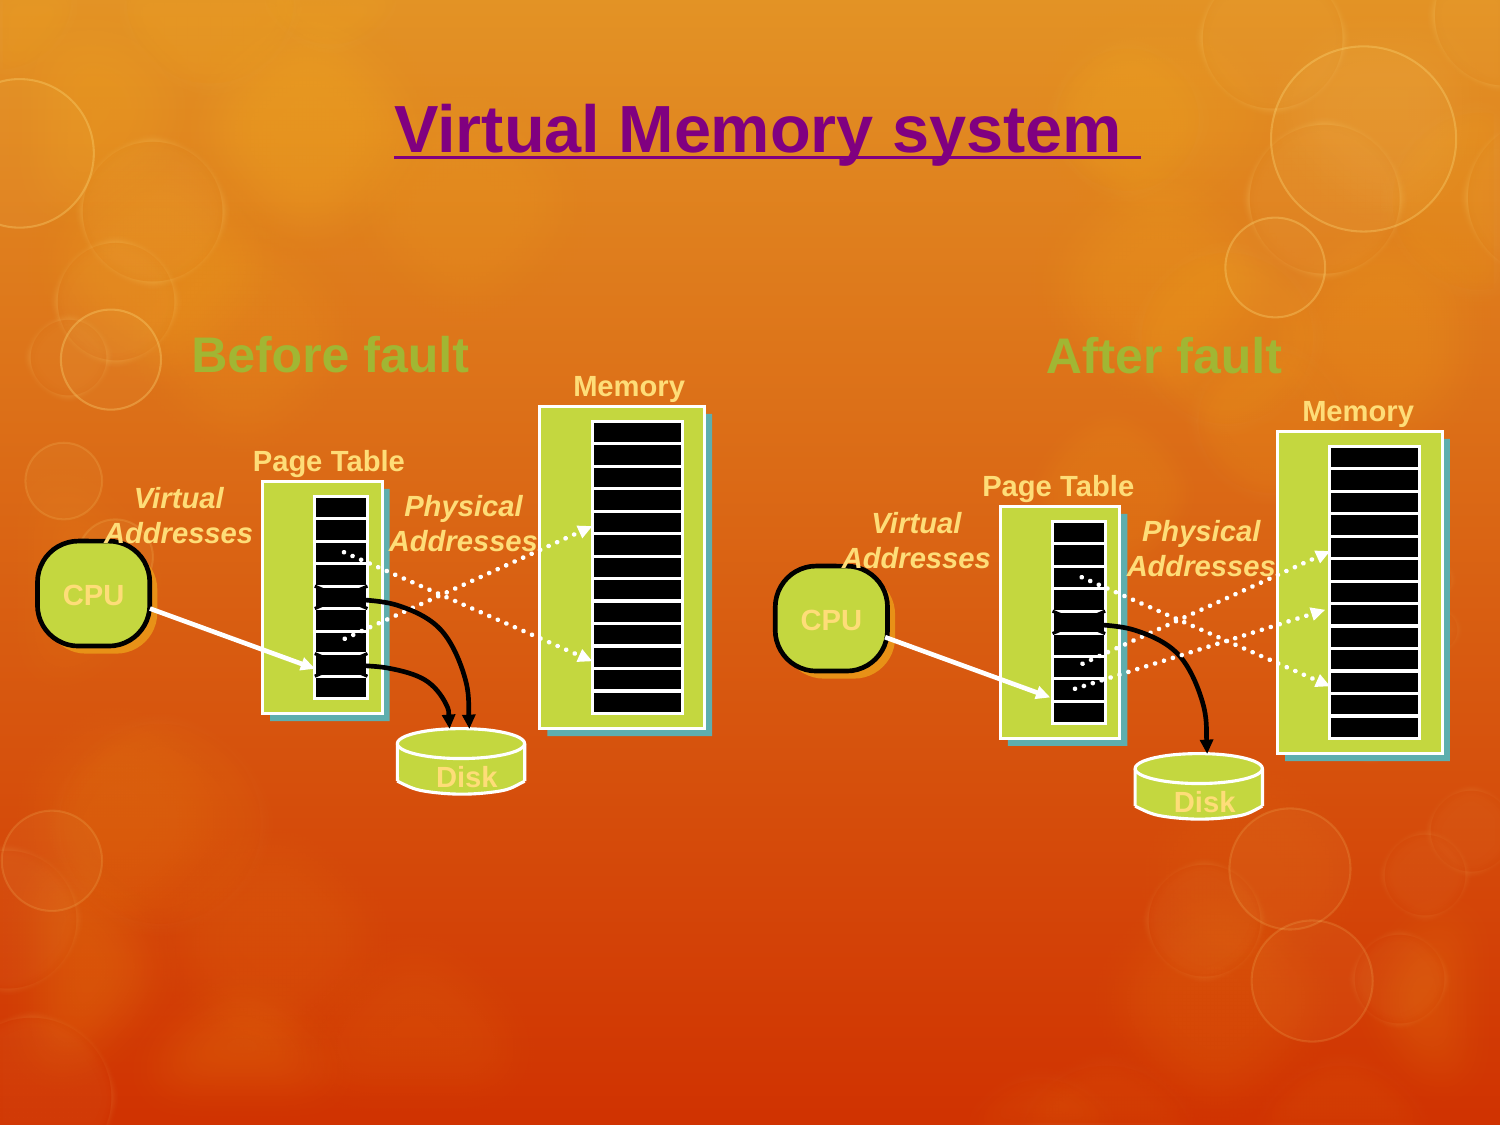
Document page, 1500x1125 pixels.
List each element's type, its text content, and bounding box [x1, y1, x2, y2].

text_box [1052, 543, 1106, 566]
text_box [149, 608, 315, 671]
text_box [383, 565, 390, 603]
text_box [578, 525, 593, 538]
text_box [1052, 588, 1106, 611]
text_box [314, 608, 368, 632]
text_box [880, 582, 896, 640]
text_box [1136, 773, 1159, 806]
text_box [383, 642, 390, 668]
text_box Virtual Memory system [17, 78, 1500, 173]
text_box [1329, 536, 1420, 558]
text_box Memory [558, 359, 701, 410]
text_box [1052, 633, 1106, 657]
text_box [314, 676, 368, 699]
text_box [1052, 566, 1106, 588]
text_box [885, 637, 1051, 699]
text_box [314, 518, 368, 541]
text_box [592, 511, 683, 533]
text_box CPU [775, 566, 888, 672]
text_box [1316, 550, 1330, 563]
text_box [314, 563, 368, 586]
text_box [397, 728, 525, 756]
text_box CPU [37, 541, 150, 647]
text_box [1052, 678, 1106, 701]
text_box [1316, 675, 1330, 687]
text_box Disk [421, 751, 513, 801]
text_box After fault [1030, 316, 1298, 391]
text_box Memory [1287, 384, 1430, 435]
text_box [513, 747, 524, 781]
text_box [368, 627, 383, 667]
text_box [1329, 717, 1420, 739]
text_box [1007, 666, 1128, 746]
text_box [314, 653, 368, 676]
text_box [1329, 582, 1420, 603]
text_box [1329, 558, 1420, 582]
text_box [1329, 468, 1420, 491]
text_box [1329, 693, 1420, 717]
text_box [592, 646, 683, 668]
text_box [1277, 431, 1443, 754]
text_box [1251, 772, 1262, 806]
text_box [341, 664, 456, 729]
text_box [592, 443, 683, 466]
text_box [1052, 521, 1106, 543]
text_box [314, 586, 368, 608]
text_box [53, 610, 158, 654]
text_box Page Table [967, 459, 1150, 510]
text_box [398, 747, 421, 781]
text_box [1311, 607, 1325, 620]
text_box [592, 668, 683, 692]
text_box [1285, 438, 1450, 762]
text_box [270, 690, 390, 722]
text_box [1120, 590, 1128, 628]
text_box [1052, 701, 1106, 724]
text_box [262, 650, 383, 714]
text_box [142, 557, 158, 611]
text_box [314, 541, 368, 563]
text_box [1329, 446, 1420, 468]
text_box [592, 533, 683, 557]
text_box [592, 692, 683, 714]
text_box [262, 485, 383, 666]
text_box Before fault [176, 315, 485, 390]
text_box [592, 600, 683, 623]
text_box [314, 632, 368, 653]
text_box [1329, 491, 1420, 513]
text_box [592, 578, 683, 600]
text_box Virtual Addresses [827, 497, 1006, 582]
text_box [1251, 806, 1263, 813]
text_box [314, 496, 368, 518]
text_box Page Table [238, 434, 421, 485]
text_box Disk [1159, 776, 1251, 826]
text_box [1329, 603, 1420, 625]
text_box [341, 598, 476, 729]
text_box [1135, 806, 1159, 816]
text_box [1329, 671, 1420, 693]
text_box [513, 781, 525, 788]
text_box Virtual Addresses [89, 472, 269, 557]
text_box [1000, 510, 1120, 739]
text_box [547, 413, 713, 737]
text_box [1052, 611, 1106, 633]
text_box [1135, 753, 1263, 781]
text_box [592, 421, 683, 443]
text_box [1052, 657, 1106, 678]
text_box [592, 466, 683, 488]
text_box [578, 650, 593, 662]
text_box [592, 488, 683, 511]
text_box Physical Addresses [374, 480, 554, 565]
text_box [539, 406, 705, 729]
text_box [1329, 648, 1420, 671]
text_box [1329, 513, 1420, 536]
text_box [397, 781, 421, 791]
text_box [1329, 625, 1420, 648]
text_box [592, 557, 683, 578]
text_box [592, 623, 683, 646]
text_box [792, 639, 895, 679]
text_box [1079, 623, 1213, 754]
text_box Physical Addresses [1112, 505, 1291, 590]
